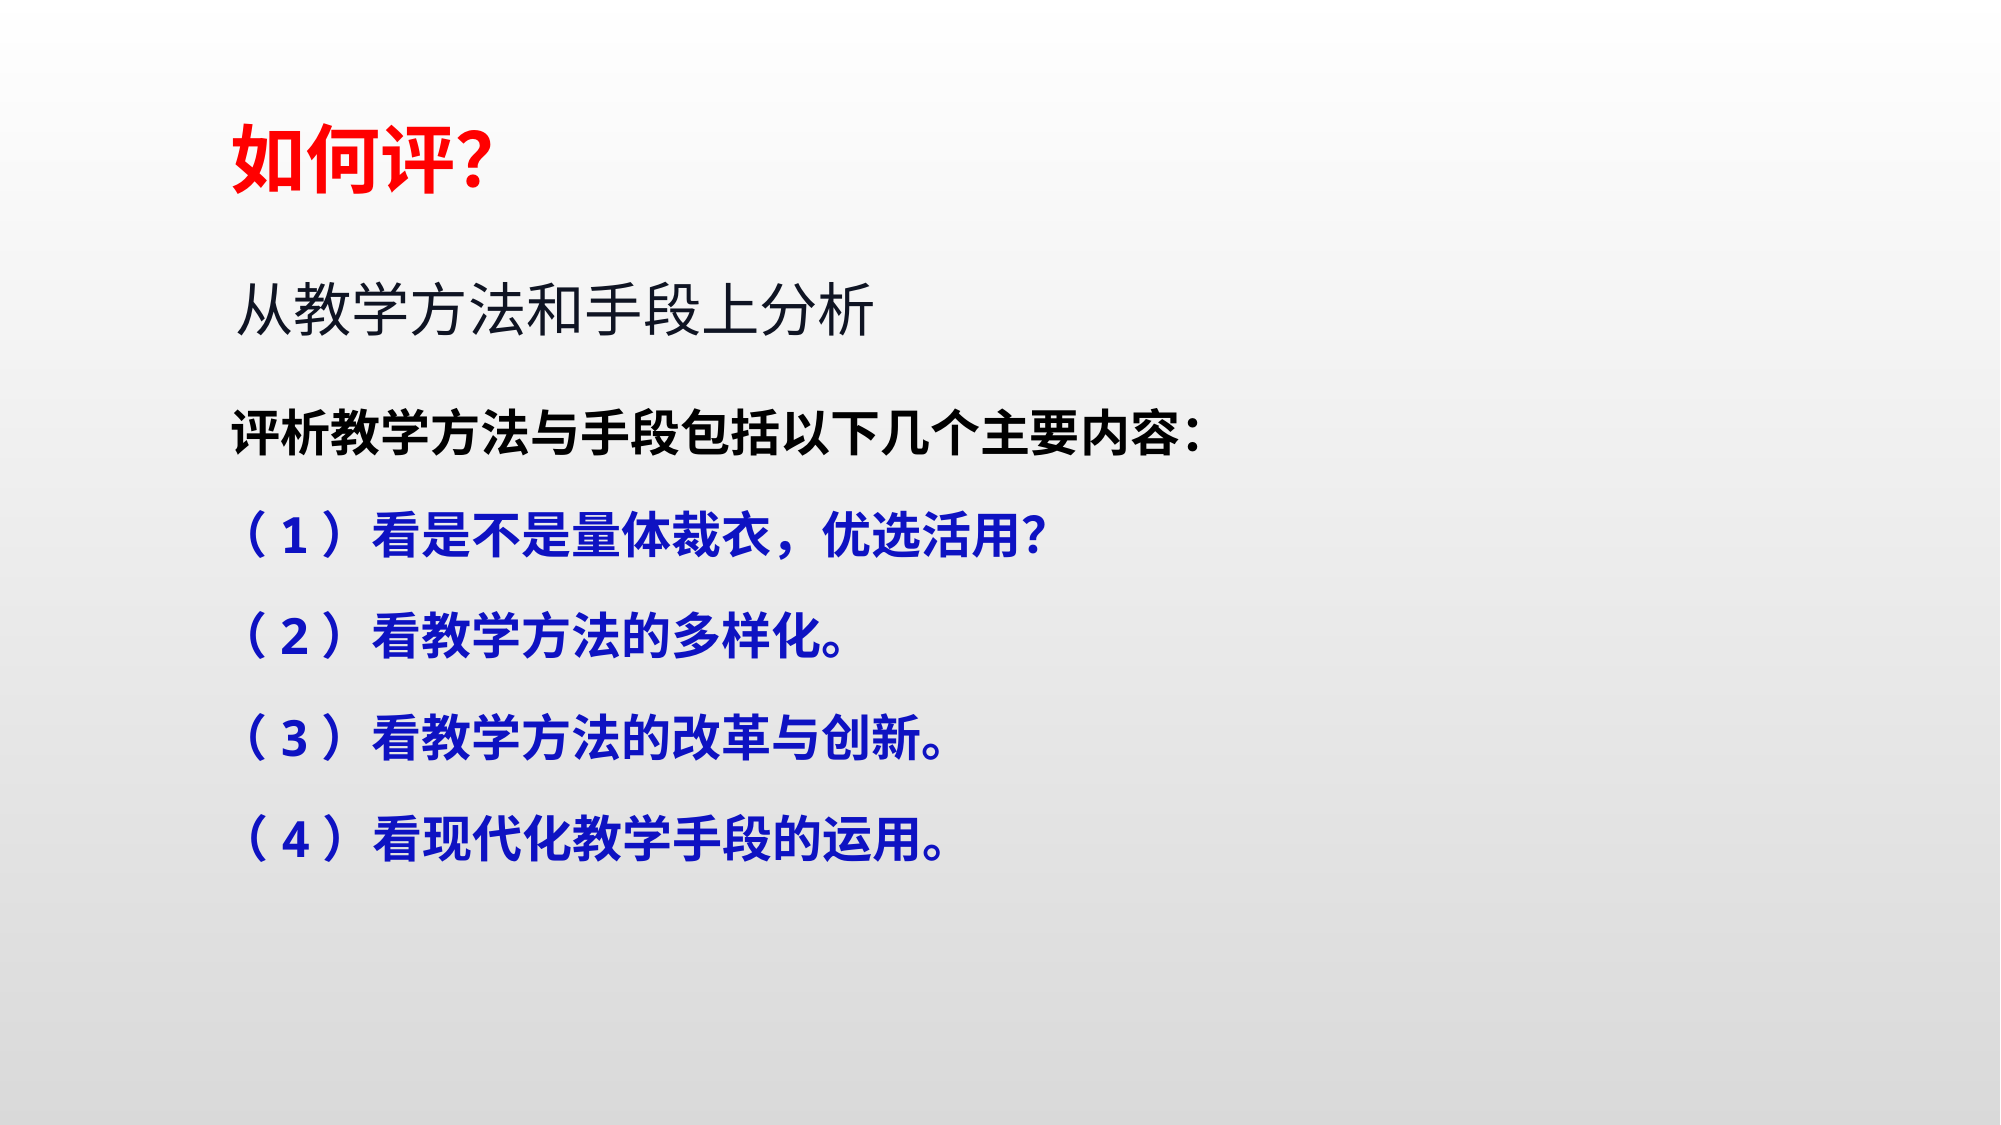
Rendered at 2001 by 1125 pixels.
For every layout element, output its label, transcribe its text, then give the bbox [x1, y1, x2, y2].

text_box （4）看现代化教学手段的运用。 [204, 800, 999, 876]
text_box 如何评？ [215, 105, 628, 210]
text_box （3）看教学方法的改革与创新。 [202, 699, 987, 774]
text_box 从教学方法和手段上分析 [141, 217, 1005, 352]
text_box 评析教学方法与手段包括以下几个主要内容： [215, 379, 1511, 470]
text_box （2）看教学方法的多样化。 [202, 597, 886, 673]
text_box （1）看是不是量体裁衣，优选活用？ [202, 496, 1087, 571]
